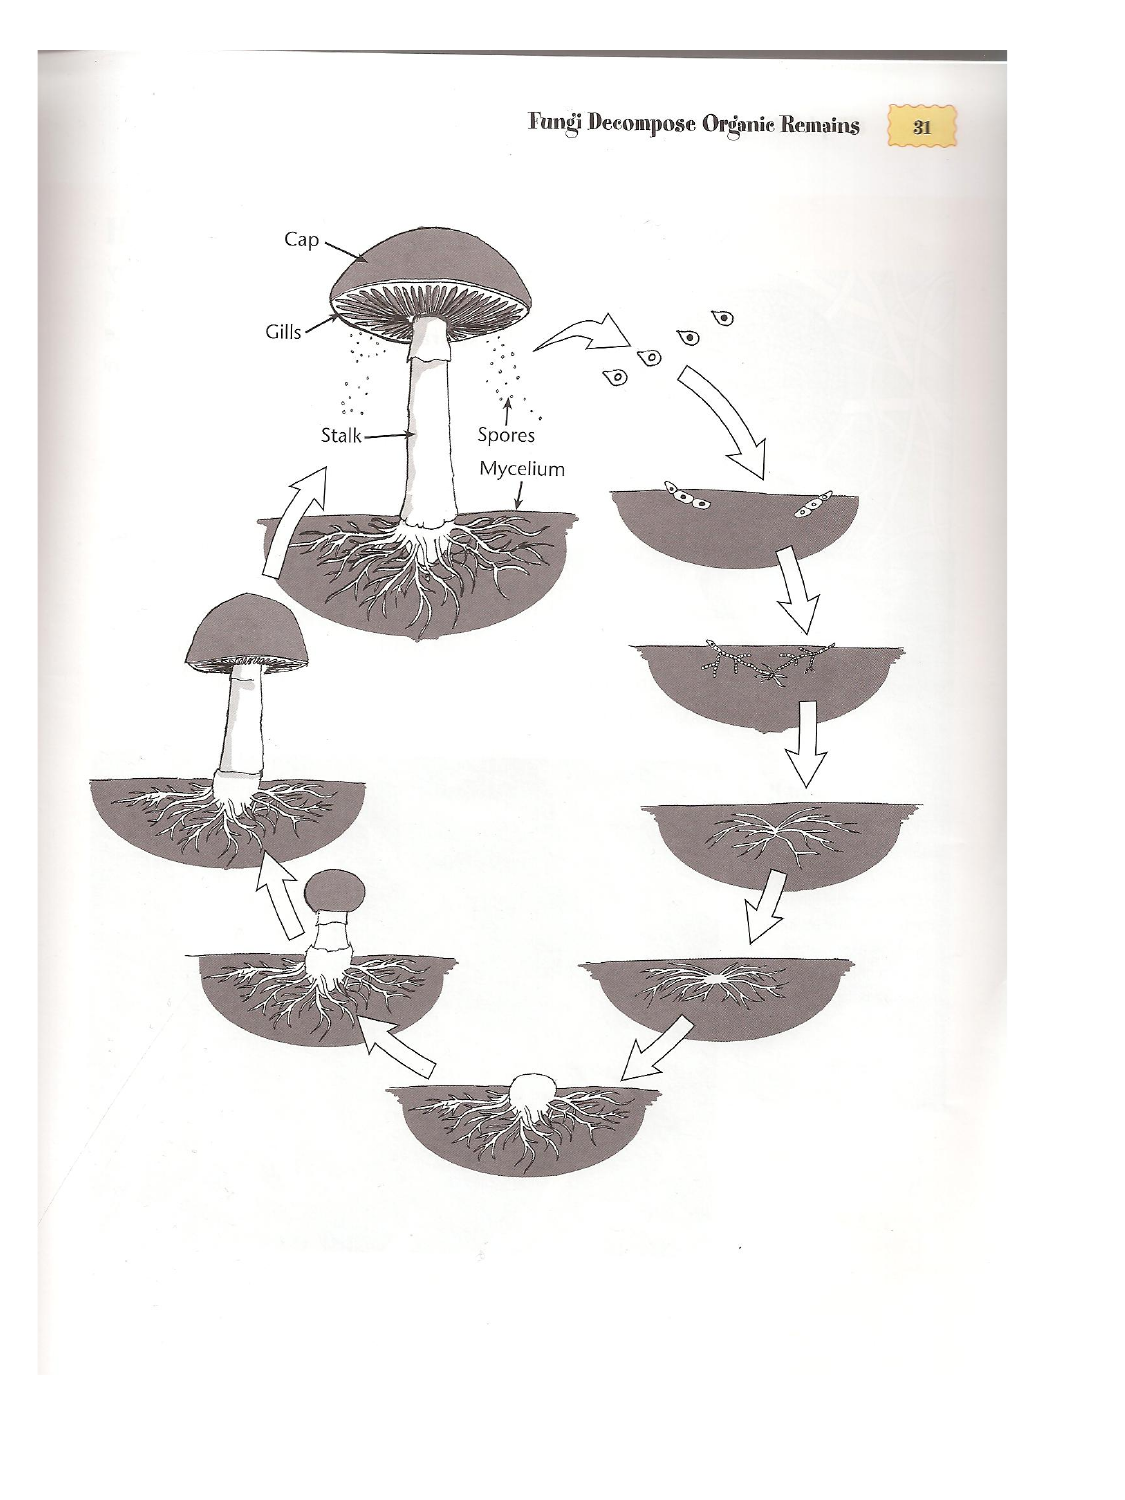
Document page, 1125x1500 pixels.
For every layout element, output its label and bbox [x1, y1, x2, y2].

list [37, 49, 1008, 1376]
